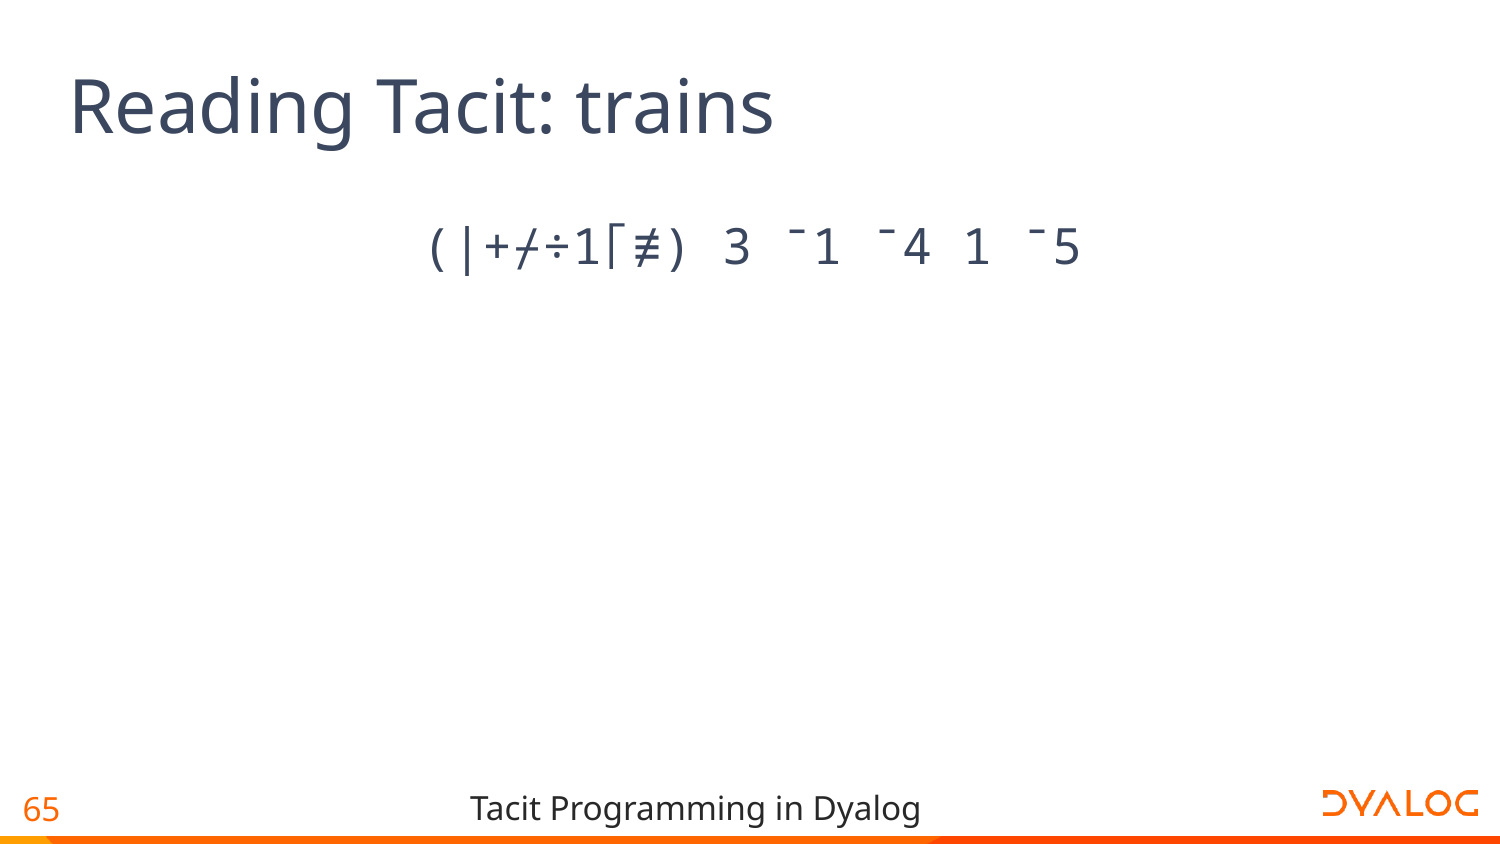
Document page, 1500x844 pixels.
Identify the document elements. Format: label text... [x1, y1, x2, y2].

title Reading Tacit: trains [53, 43, 1121, 157]
list (|+⌿÷1⌈≢) 3 ¯1 ¯4 1 ¯5 [53, 207, 1453, 740]
picture [0, 836, 1500, 844]
picture [1323, 790, 1478, 816]
